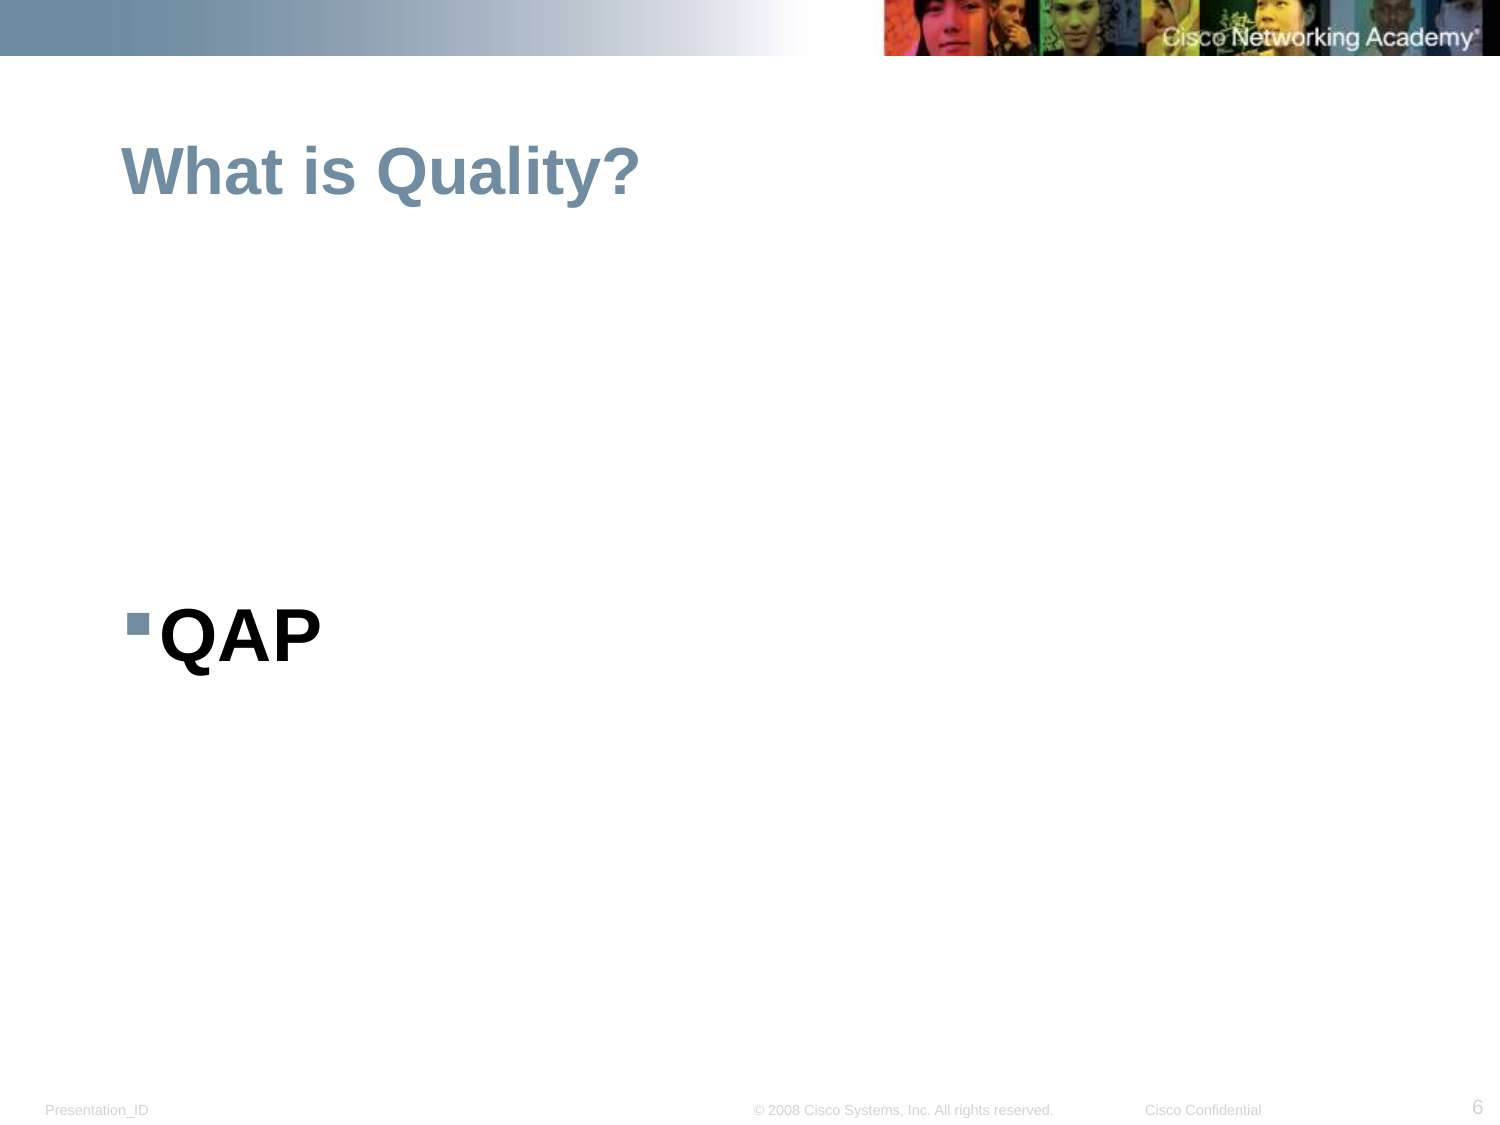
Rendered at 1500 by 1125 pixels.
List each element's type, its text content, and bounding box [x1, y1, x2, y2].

title What is Quality? [107, 77, 1444, 216]
list QAP [107, 243, 1411, 1071]
picture [0, 0, 1500, 56]
